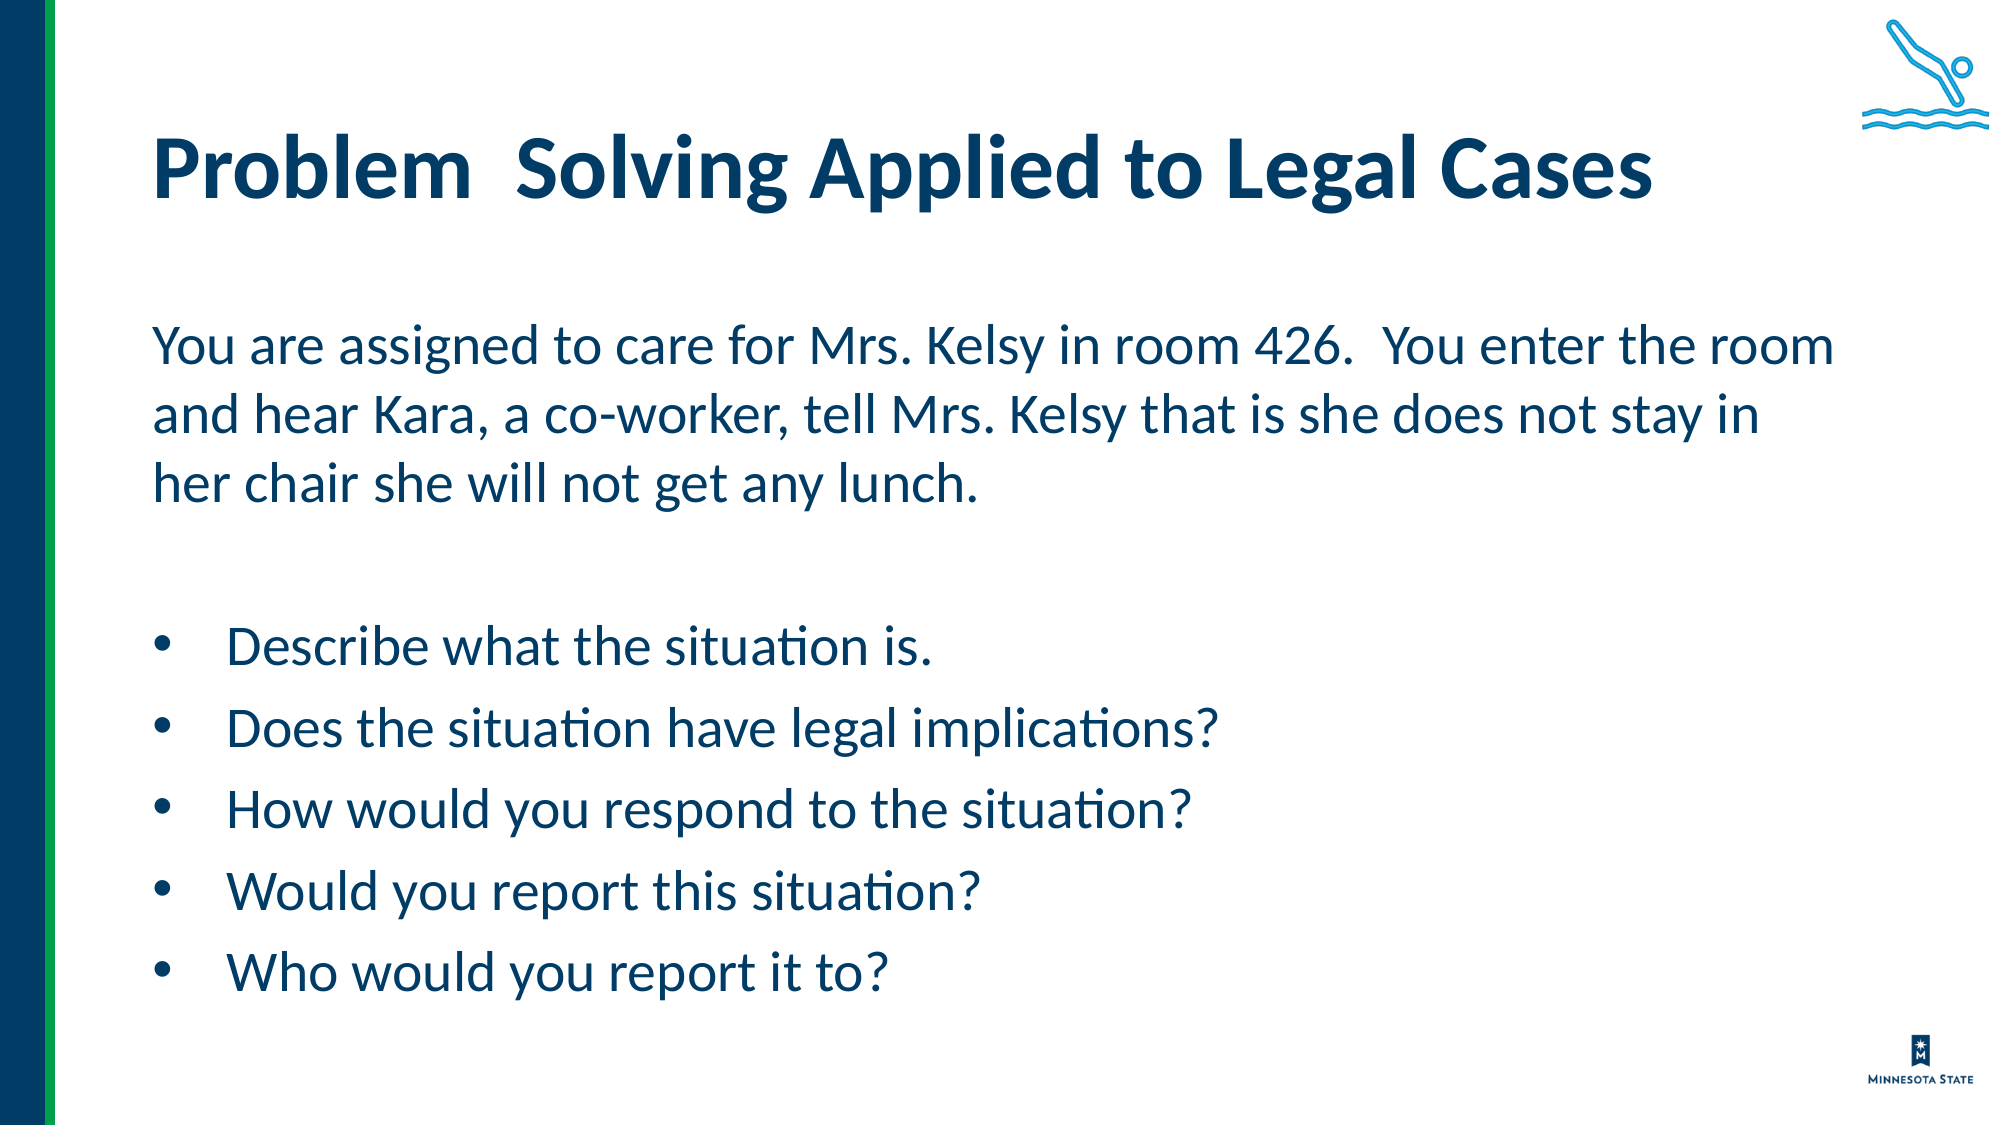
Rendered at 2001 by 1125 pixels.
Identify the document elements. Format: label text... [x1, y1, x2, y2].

picture [1823, 1028, 2001, 1095]
picture [1849, 0, 2000, 151]
title Problem Solving Applied to Legal Cases [137, 59, 1863, 278]
list You are assigned to care for Mrs. Kelsy in room 426. You enter the room and hear Kara, a co-worker, tell Mrs. Kelsy that is she does not stay in her chair she will not get any lunch. Describe what the situation is. Does the situation have legal implications? How would you respond to the situation? Would you report this situation? Who would you report it to? [137, 299, 1863, 1014]
